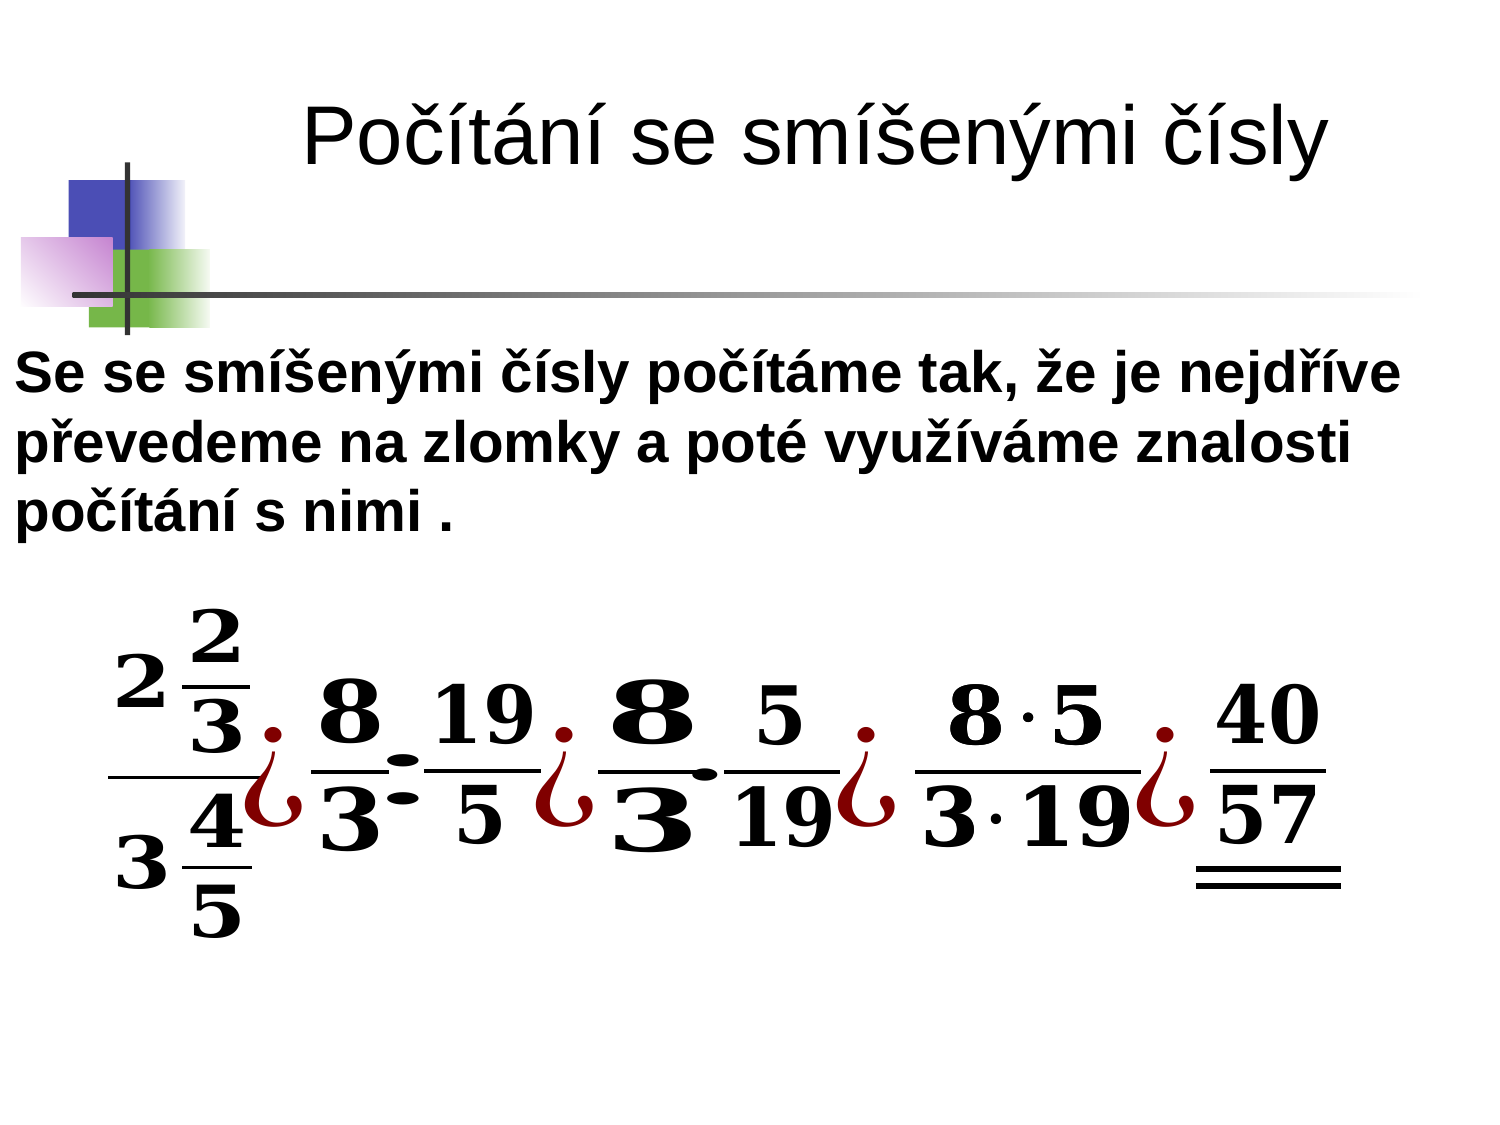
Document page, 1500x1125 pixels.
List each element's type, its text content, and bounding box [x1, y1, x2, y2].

text_box Se se smíšenými čísly počítáme tak, že je nejdříve převedeme na zlomky a poté využíváme znalosti počítání s nimi . [0, 326, 1500, 551]
text_box Počítání se smíšenými čísly [262, 74, 1370, 189]
